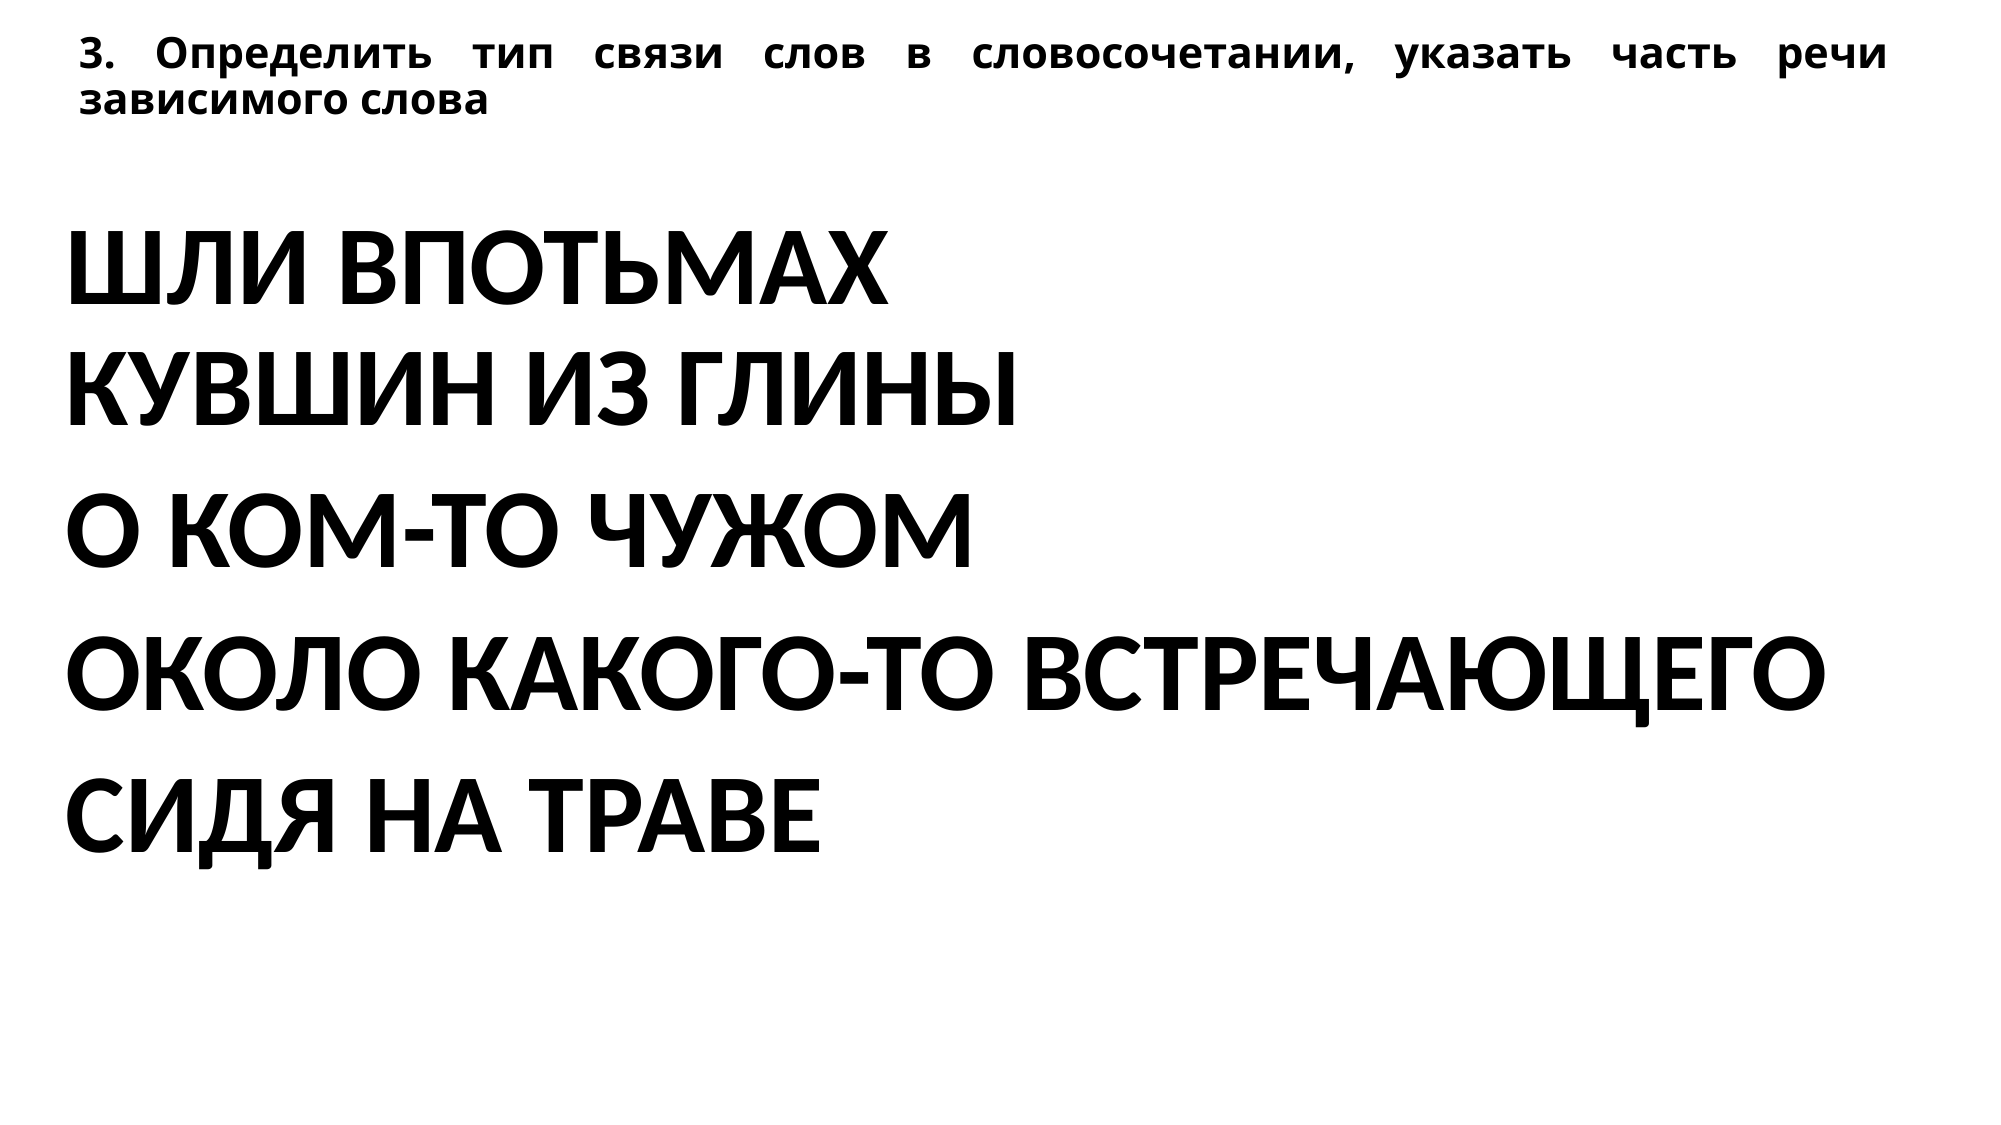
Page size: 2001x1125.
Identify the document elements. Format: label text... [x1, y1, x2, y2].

list ШЛИ ВПОТЬМАХ КУВШИН ИЗ ГЛИНЫ О КОМ-ТО ЧУЖОМ ОКОЛО КАКОГО-ТО ВСТРЕЧАЮЩЕГО СИДЯ НА ТРАВЕ [50, 199, 1958, 1075]
title 3. Определить тип связи слов в словосочетании, указать часть речи зависимого слова [63, 23, 1905, 132]
